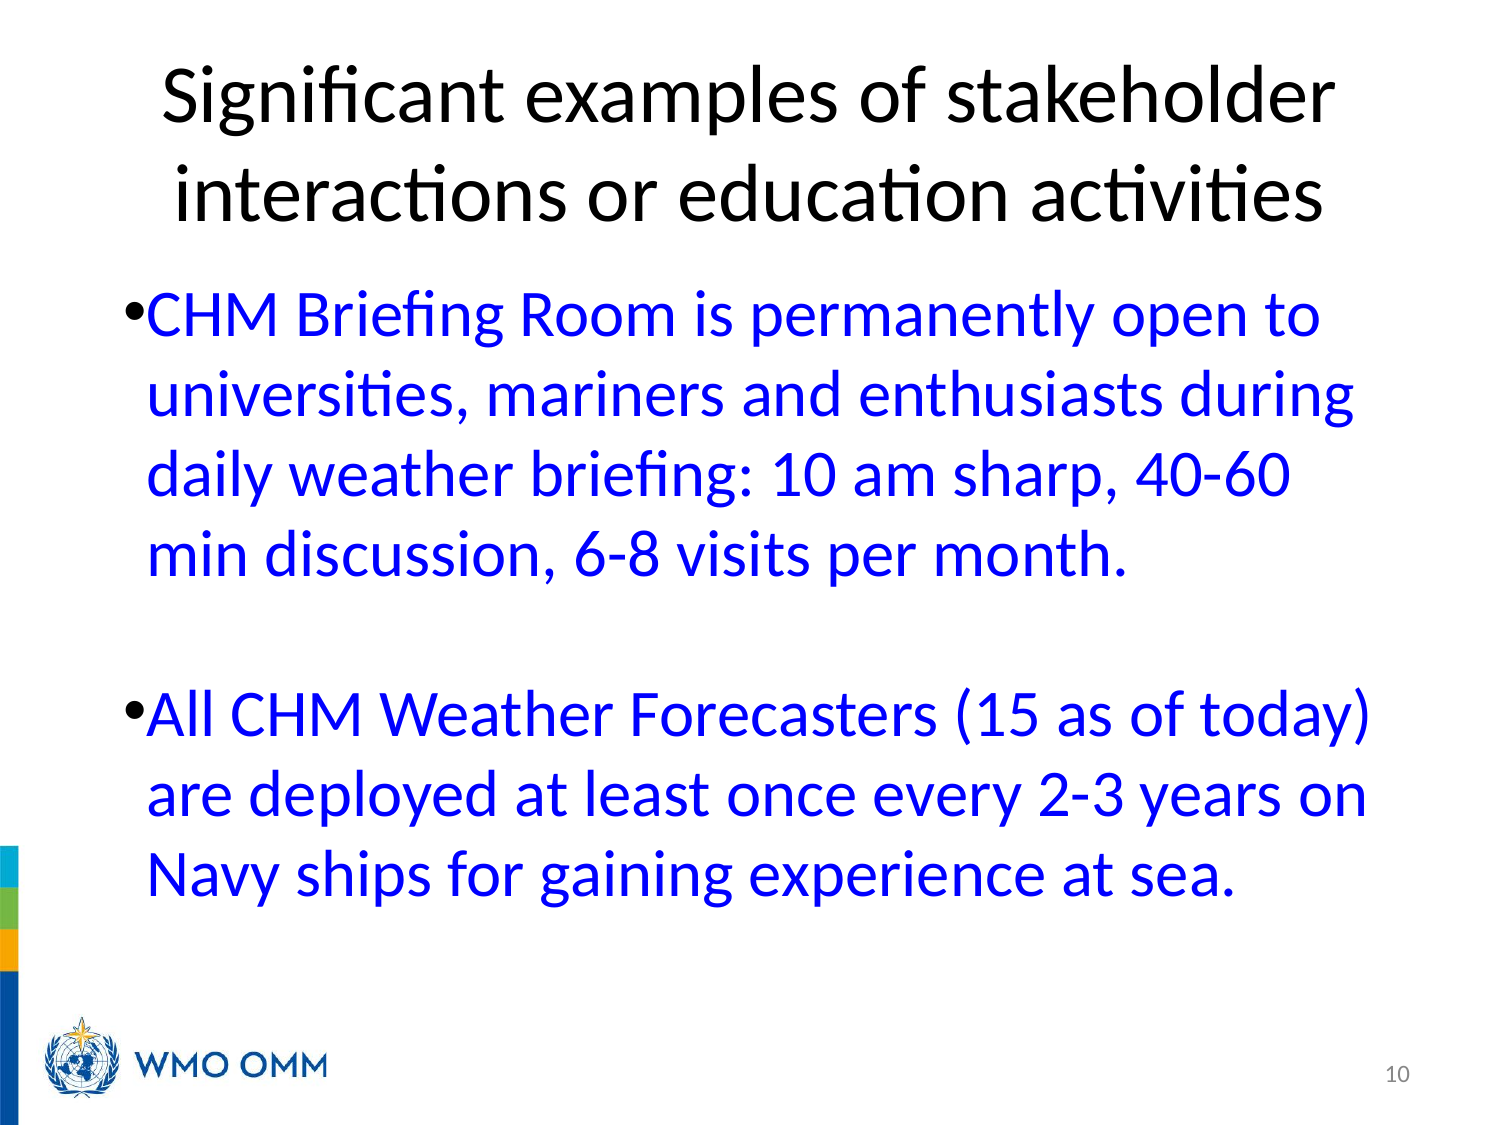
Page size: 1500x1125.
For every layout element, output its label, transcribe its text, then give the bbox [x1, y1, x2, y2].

slide_number 10 [1074, 1042, 1425, 1103]
title Significant examples of stakeholder interactions or education activities [75, 45, 1425, 233]
list CHM Briefing Room is permanently open to universities, mariners and enthusiasts during daily weather briefing: 10 am sharp, 40-60 min discussion, 6-8 visits per month. All CHM Weather Forecasters (15 as of today) are deployed at least once every 2-3 years on Navy ships for gaining experience at sea. [75, 262, 1425, 1005]
picture [0, 845, 327, 1125]
